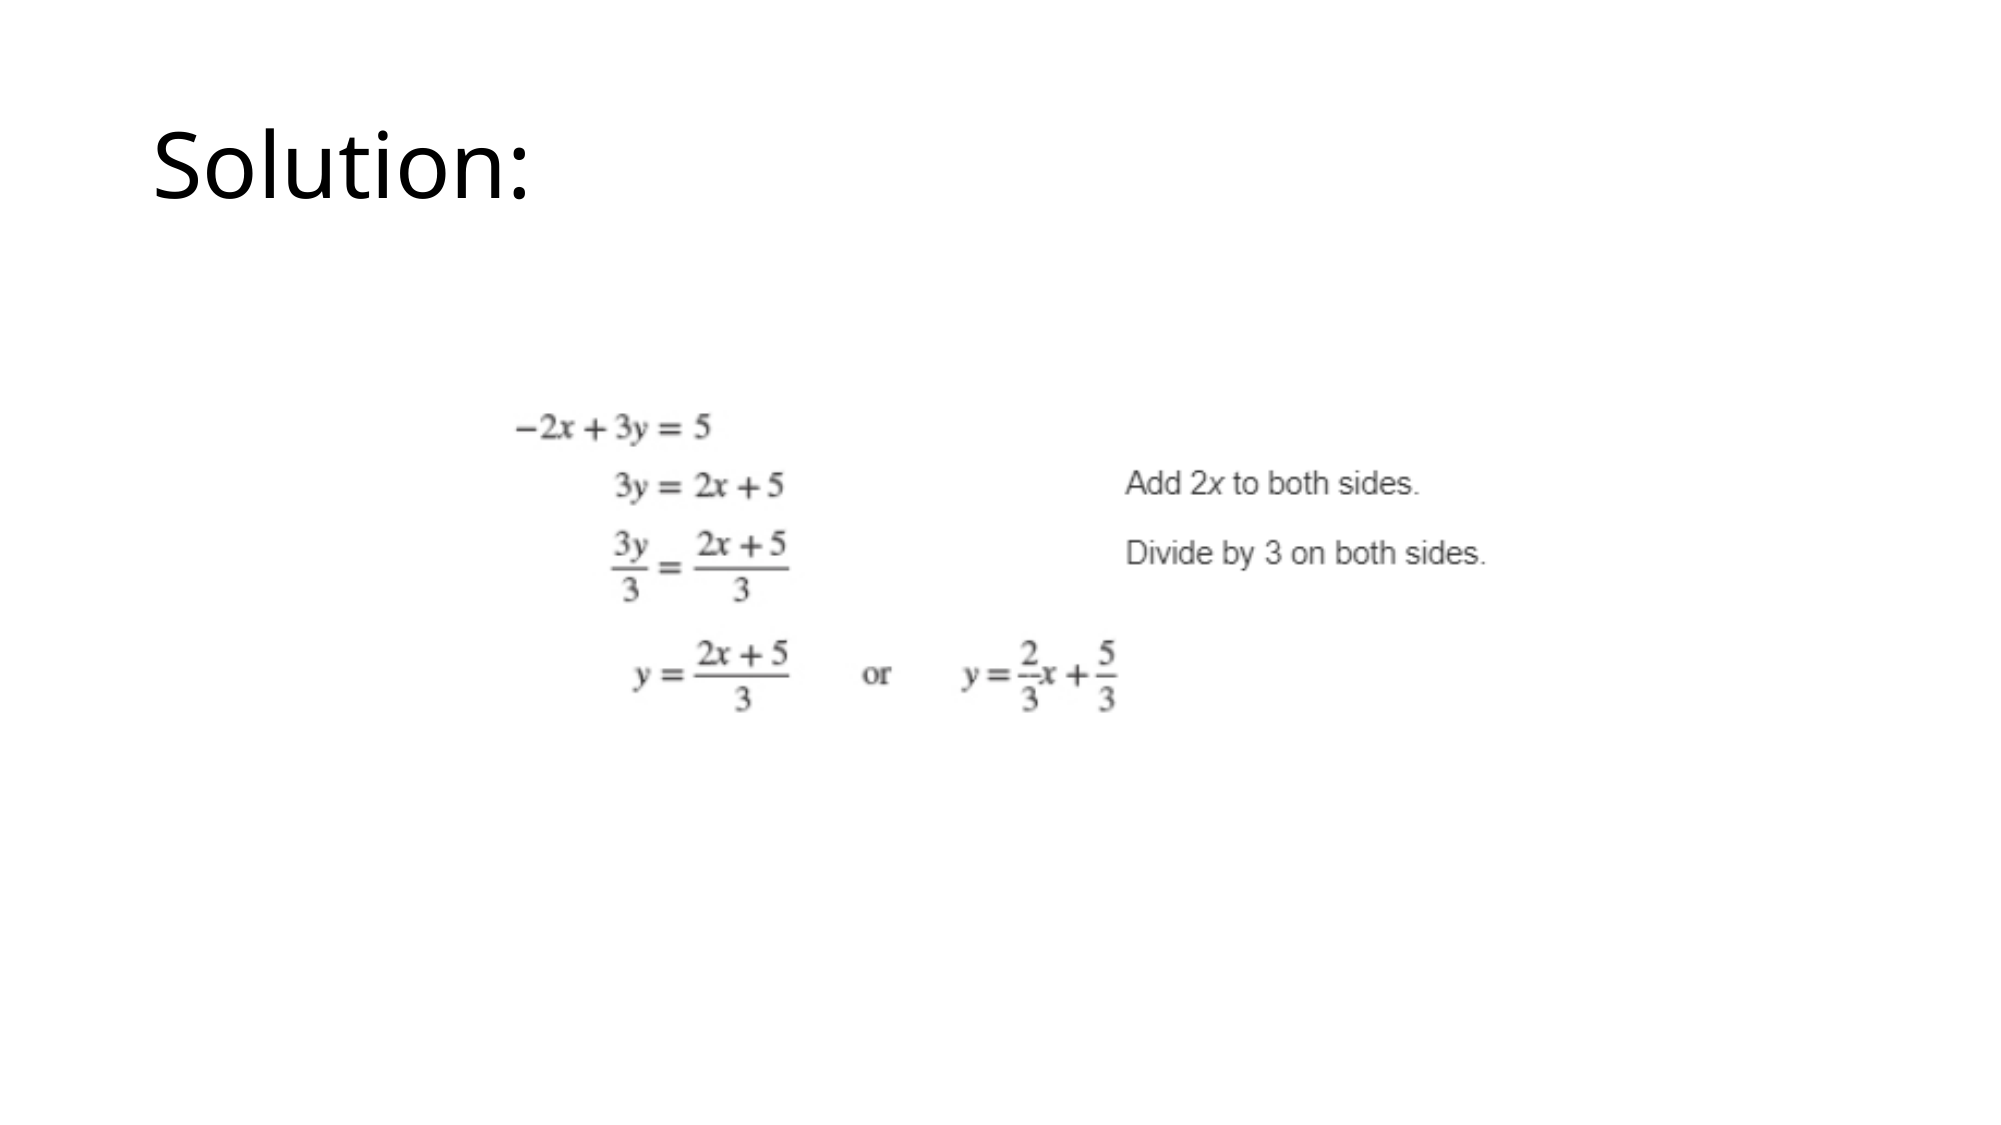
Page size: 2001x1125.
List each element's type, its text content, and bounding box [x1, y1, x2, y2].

title Solution: [137, 59, 1863, 278]
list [504, 399, 1496, 726]
